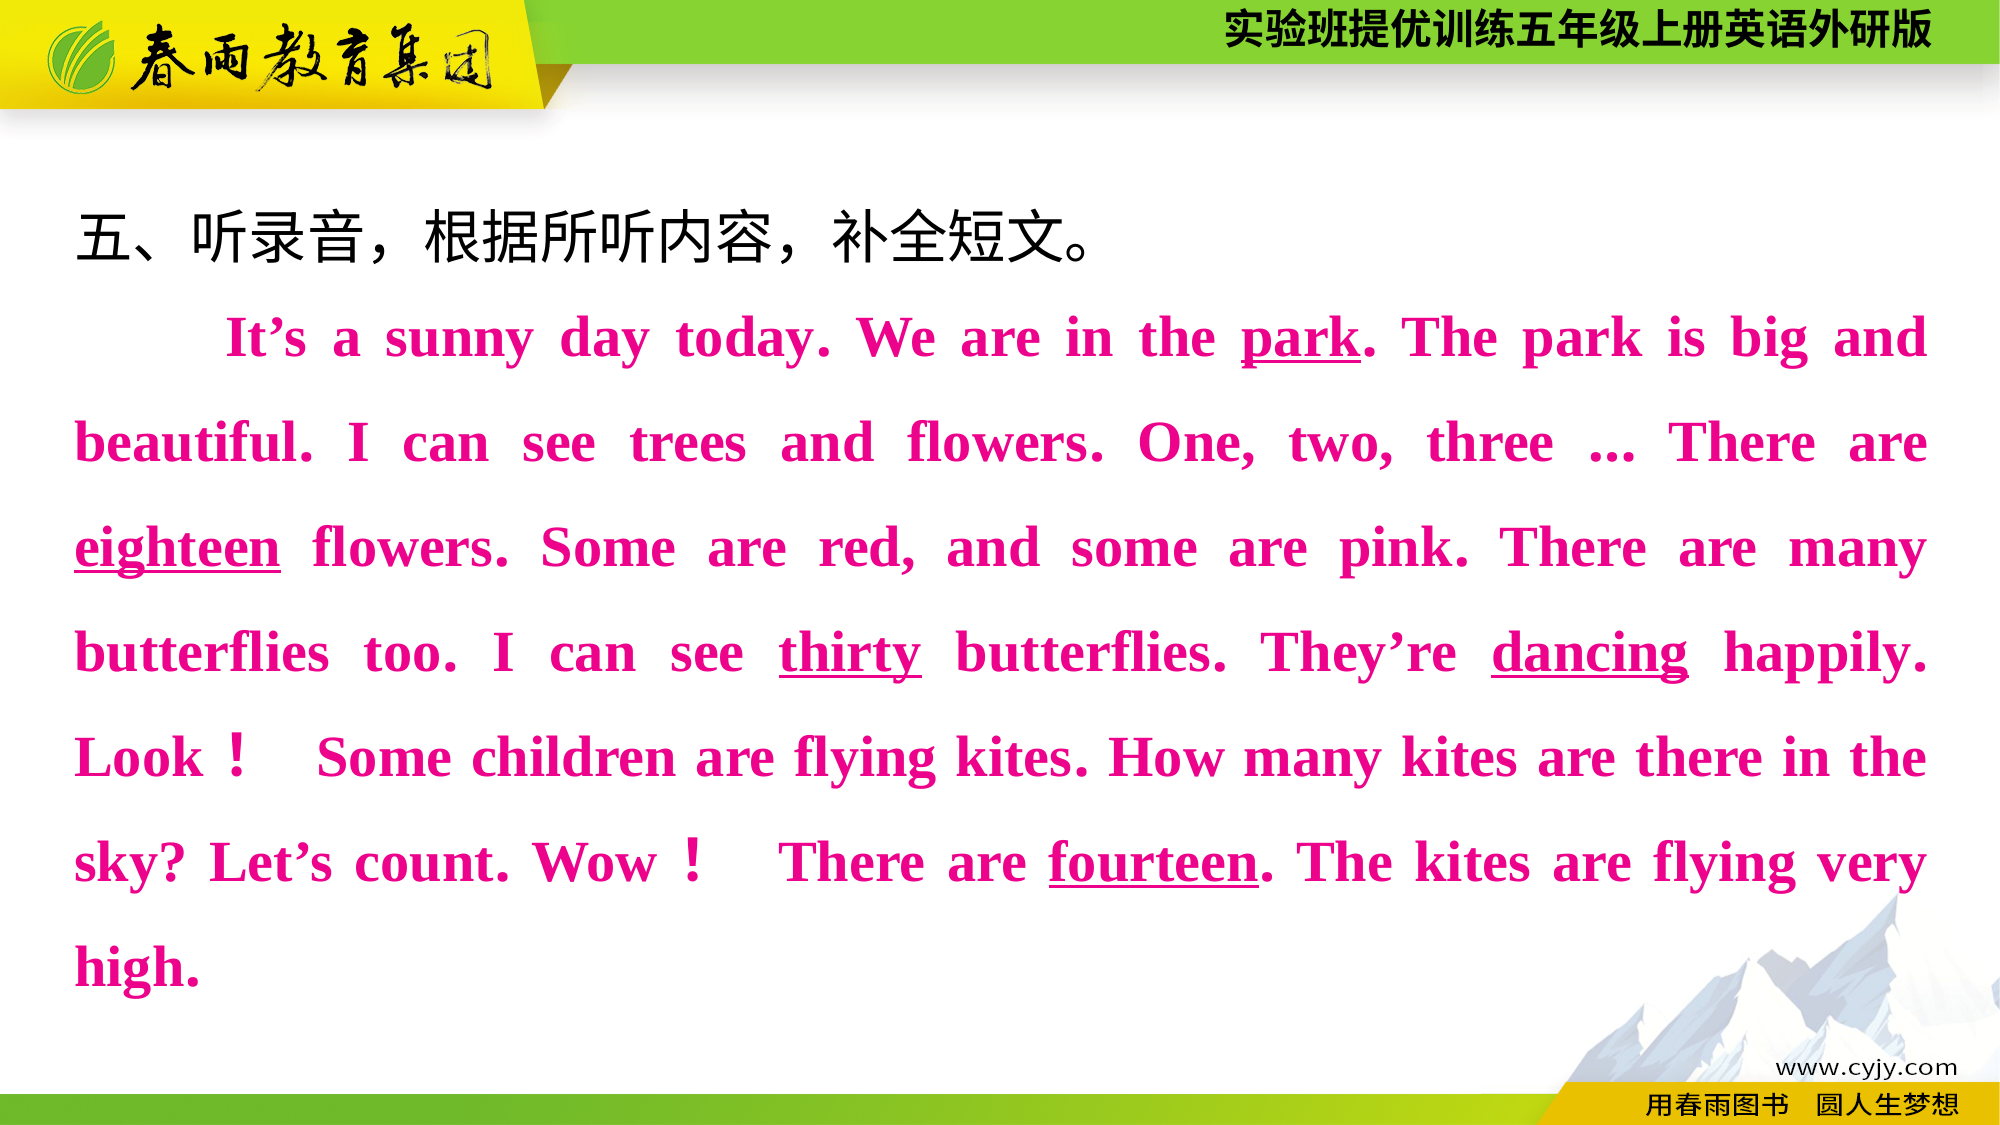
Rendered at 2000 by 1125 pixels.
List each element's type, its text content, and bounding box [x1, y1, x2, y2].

text_box It’s a sunny day today. We are in the park. The park is big and beautiful. I can see trees and flowers. One, two, three ... There are eighteen flowers. Some are red, and some are pink. There are many butterflies too. I can see thirty butterflies. They’re dancing happily. Look！ Some children are flying kites. How many kites are there in the sky? Let’s count. Wow！ There are fourteen. The kites are flying very high. [59, 255, 1944, 1006]
picture [0, 0, 2000, 1125]
list 五、听录音，根据所听内容，补全短文。 [59, 158, 1944, 255]
